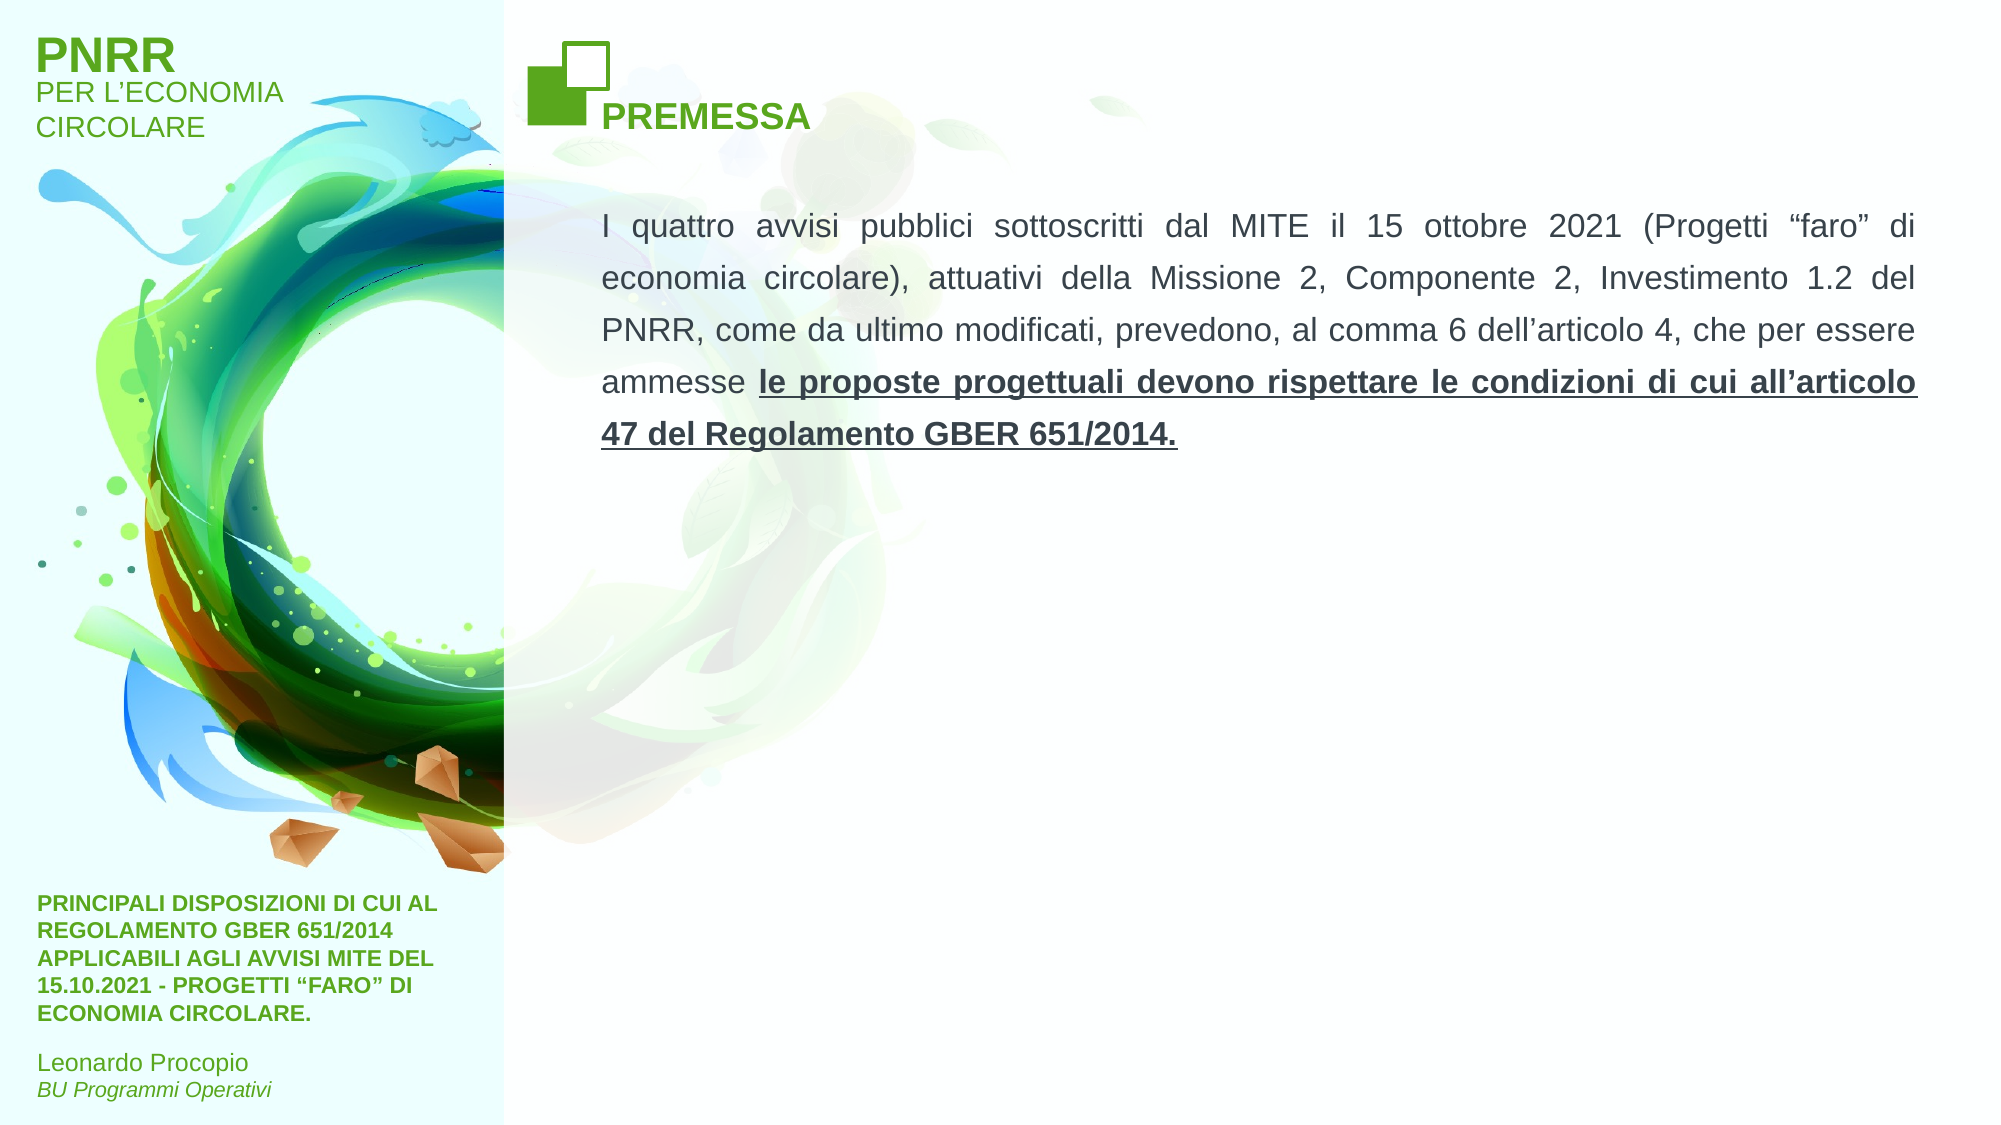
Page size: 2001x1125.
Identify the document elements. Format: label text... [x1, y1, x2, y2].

picture [0, 0, 503, 1125]
text_box [562, 41, 610, 91]
title PREMESSA [586, 84, 1704, 167]
list I quattro avvisi pubblici sottoscritti dal MITE il 15 ottobre 2021 (Progetti “faro” di economia circolare), attuativi della Missione 2, Componente 2, Investimento 1.2 del PNRR, come da ultimo modificati, prevedono, al comma 6 dell’articolo 4, che per essere ammesse le proposte progettuali devono rispettare le condizioni di cui all’articolo 47 del Regolamento GBER 651/2014. [586, 184, 1934, 870]
text_box [526, 64, 589, 128]
